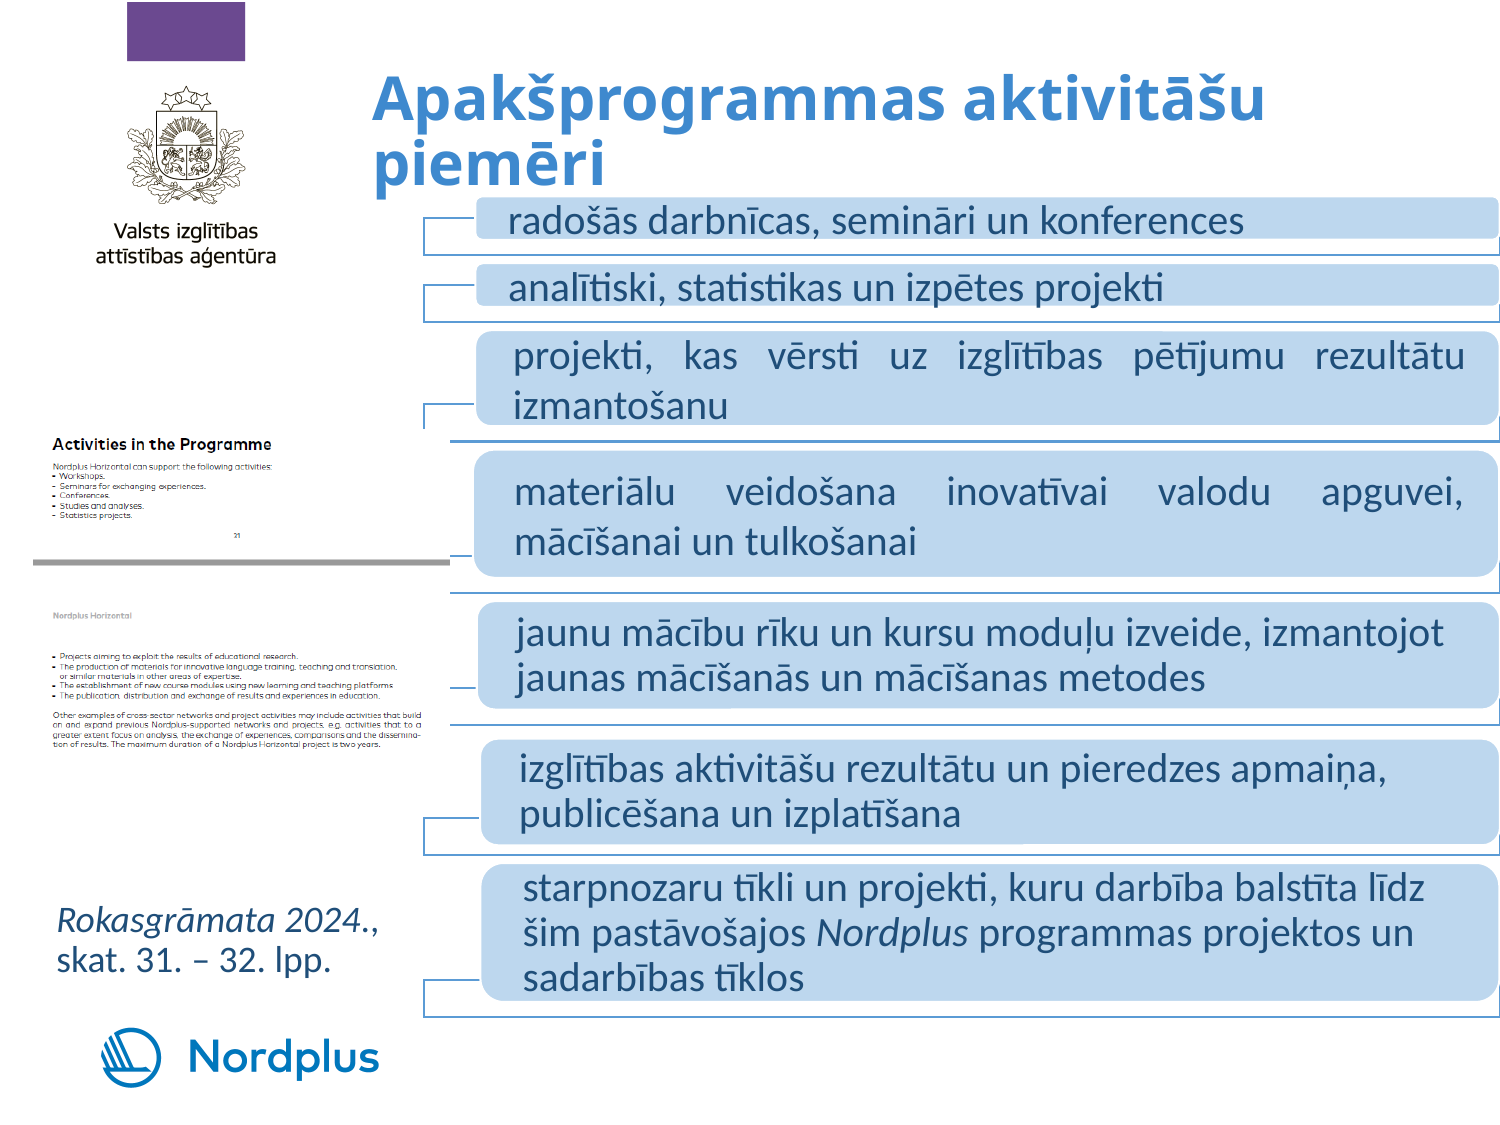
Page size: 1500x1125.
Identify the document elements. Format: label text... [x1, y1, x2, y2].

picture [0, 0, 1500, 1125]
title Apakšprogrammas aktivitāšu piemēri [357, 59, 1500, 208]
text_box Rokasgrāmata 2024., skat. 31. – 32. lpp. [33, 892, 405, 989]
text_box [423, 175, 1500, 1039]
